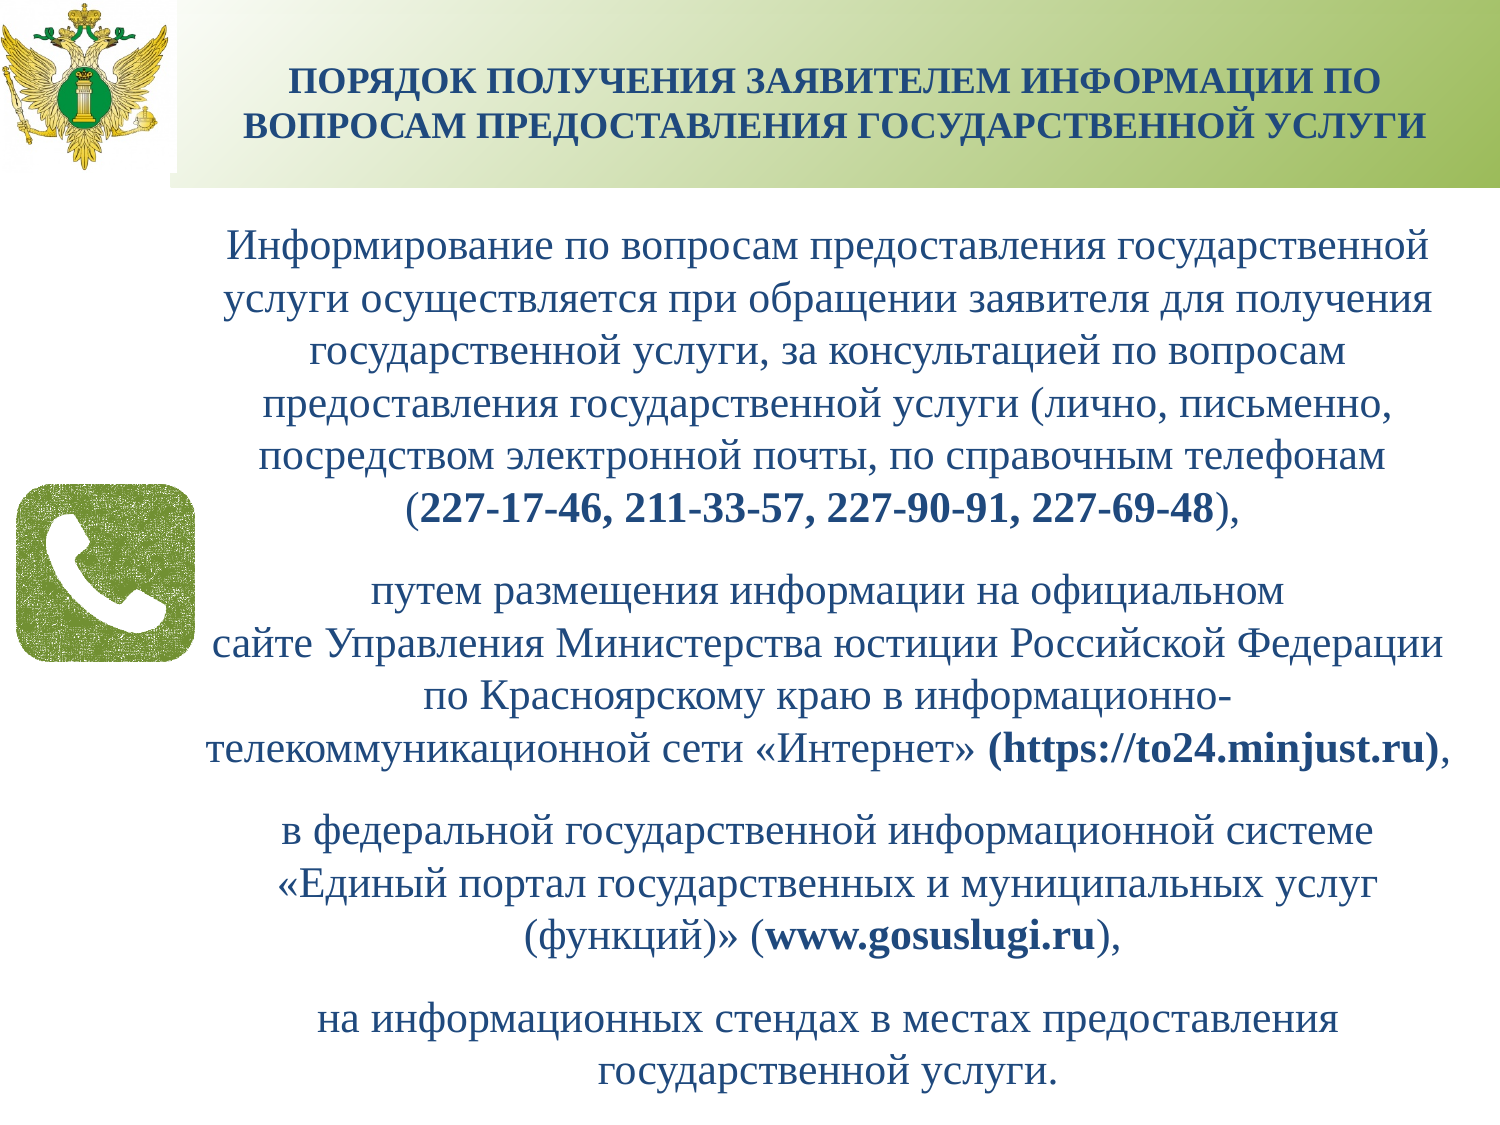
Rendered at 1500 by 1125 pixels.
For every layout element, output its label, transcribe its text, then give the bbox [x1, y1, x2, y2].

text_box Информирование по вопросам предоставления государственной услуги осуществляется при обращении заявителя для получения государственной услуги, за консультацией по вопросам предоставления государственной услуги (лично, письменно, посредством электронной почты, по справочным телефонам (227-17-46, 211-33-57, 227-90-91, 227-69-48), путем размещения информации на официальном сайте Управления Министерства юстиции Российской Федерации по Красноярскому краю в информационно-телекоммуникационной сети «Интернет» (https://to24.minjust.ru), в федеральной государственной информационной системе «Единый портал государственных и муниципальных услуг (функций)» (www.gosuslugi.ru), на информационных стендах в местах предоставления государственной услуги. [187, 208, 1469, 1101]
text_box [0, 0, 1500, 188]
picture [16, 483, 195, 662]
